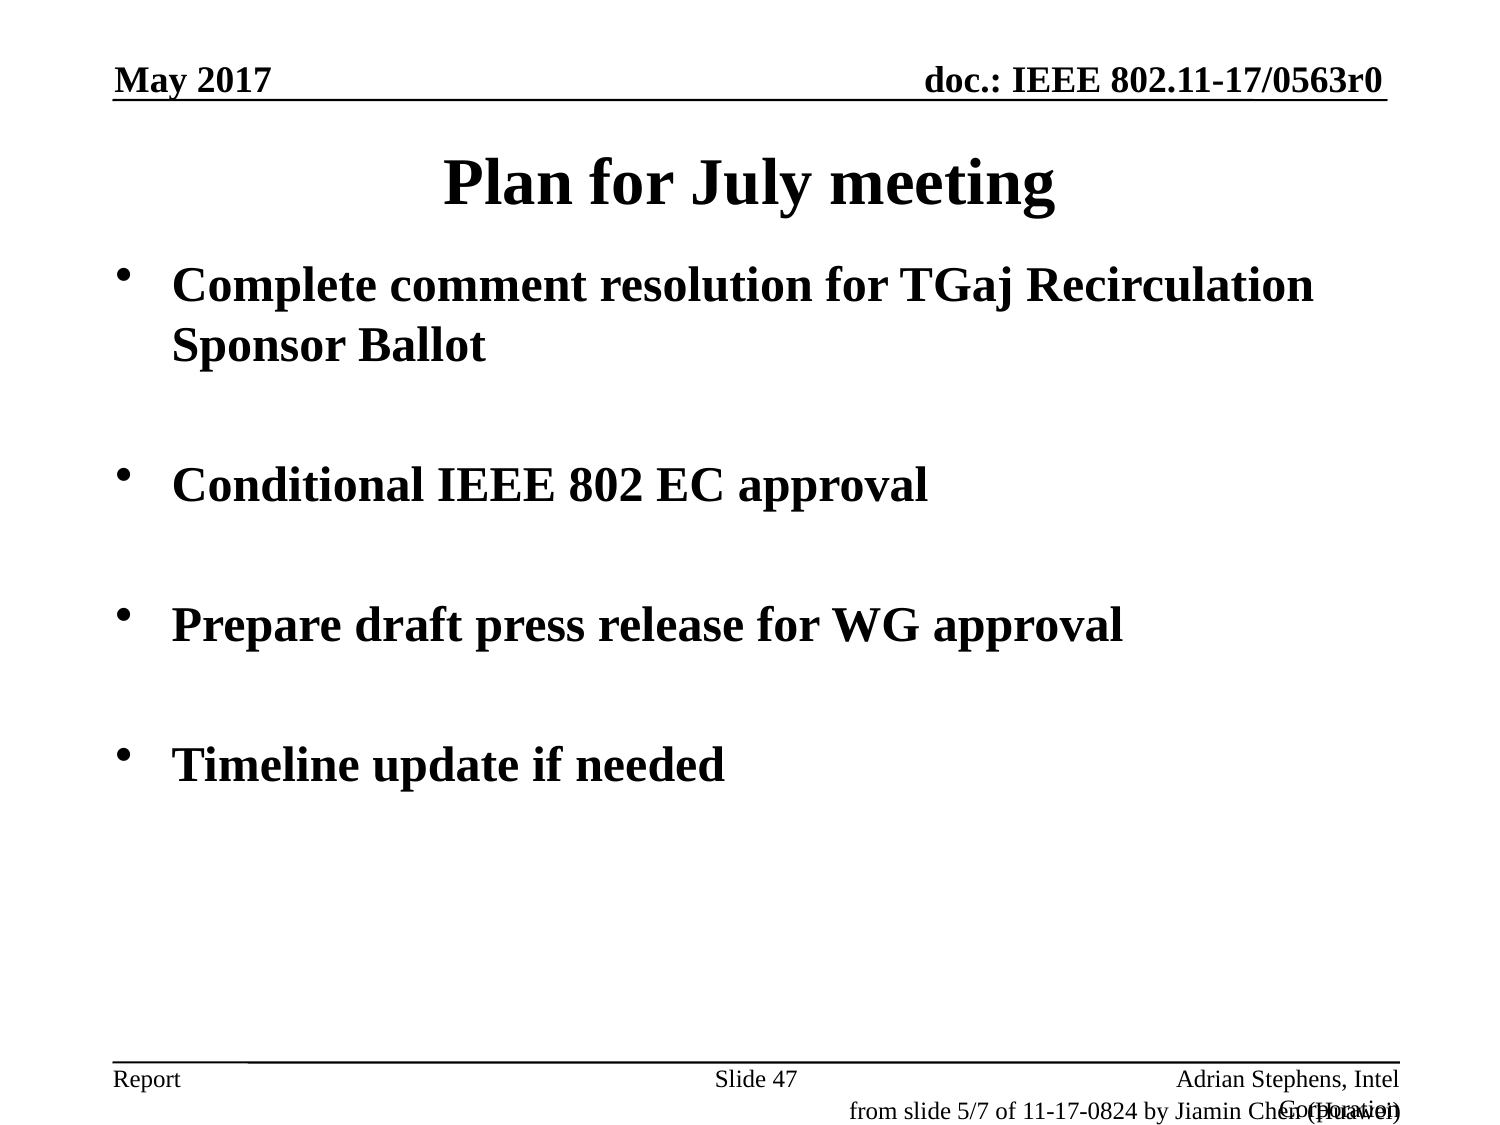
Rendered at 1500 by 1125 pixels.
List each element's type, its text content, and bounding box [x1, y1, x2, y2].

slide_number Slide 47 [711, 1061, 801, 1087]
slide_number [114, 54, 374, 101]
text_box from slide 5/7 of 11-17-0824 by Jiamin Chen (Huawei) [343, 1087, 1417, 1125]
title Plan for July meeting [112, 112, 1388, 243]
footer Adrian Stephens, Intel Corporation [1137, 1062, 1401, 1087]
list Complete comment resolution for TGaj Recirculation Sponsor Ballot Conditional IEEE 802 EC approval Prepare draft press release for WG approval Timeline update if needed [100, 243, 1436, 1024]
